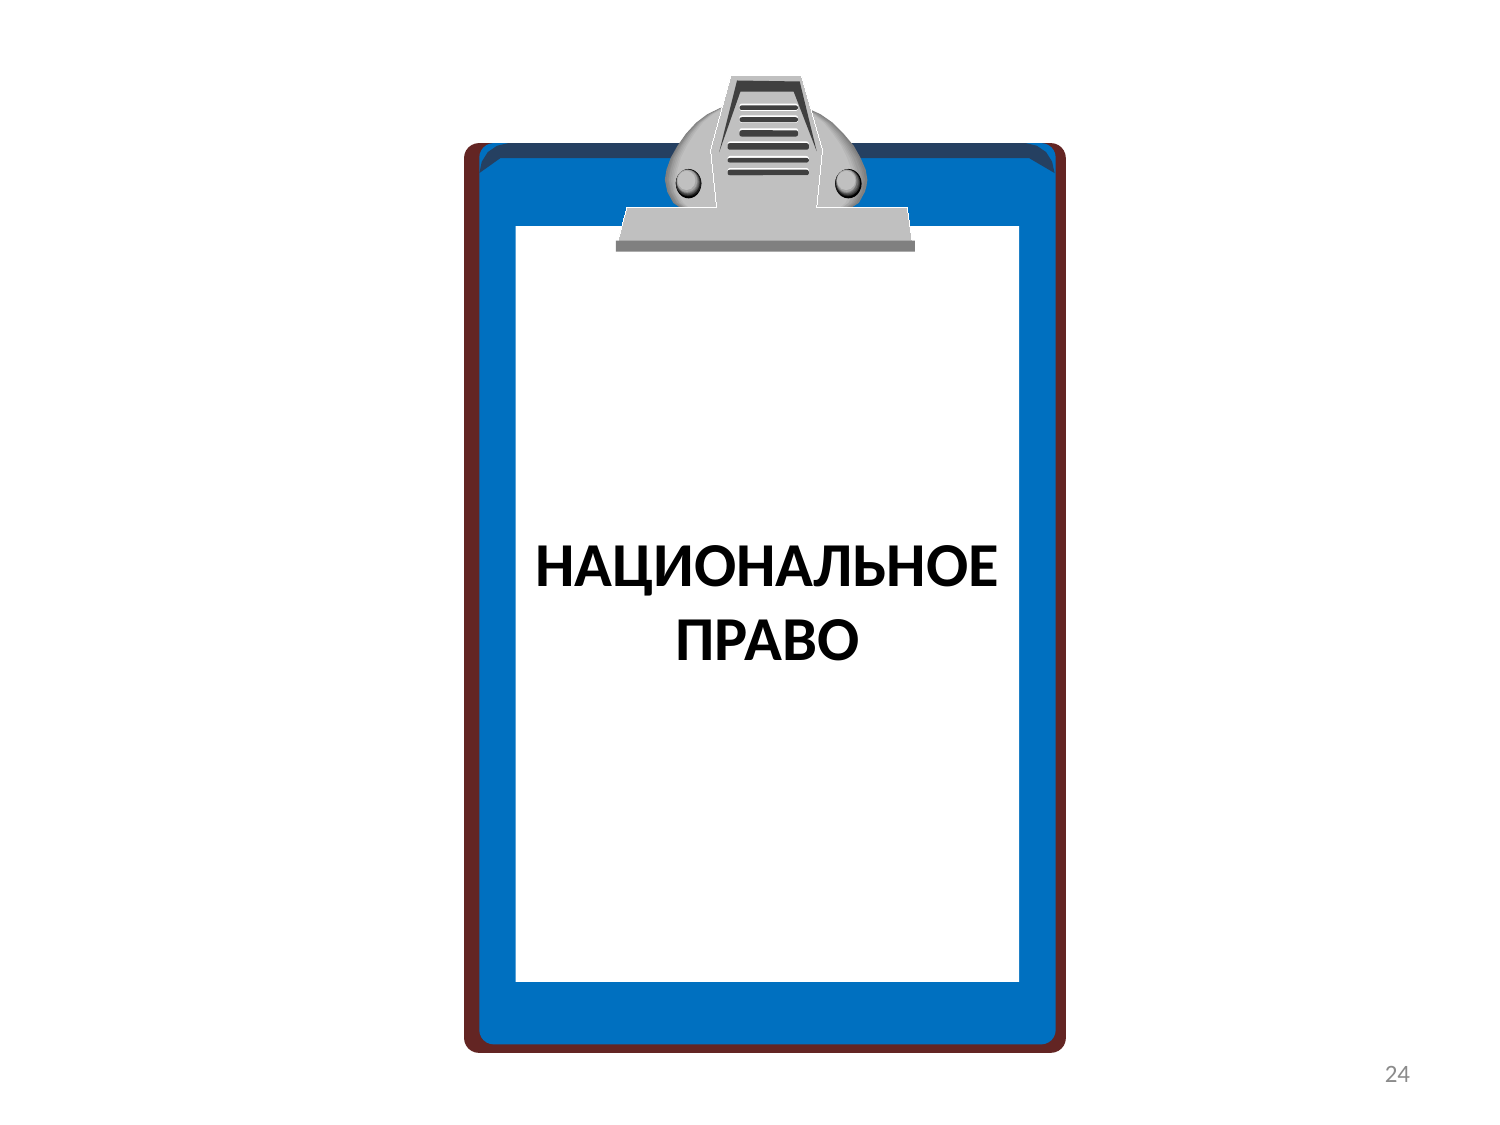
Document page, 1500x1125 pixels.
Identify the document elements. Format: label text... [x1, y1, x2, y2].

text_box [463, 74, 1067, 1056]
text_box 24 [1074, 1042, 1425, 1103]
